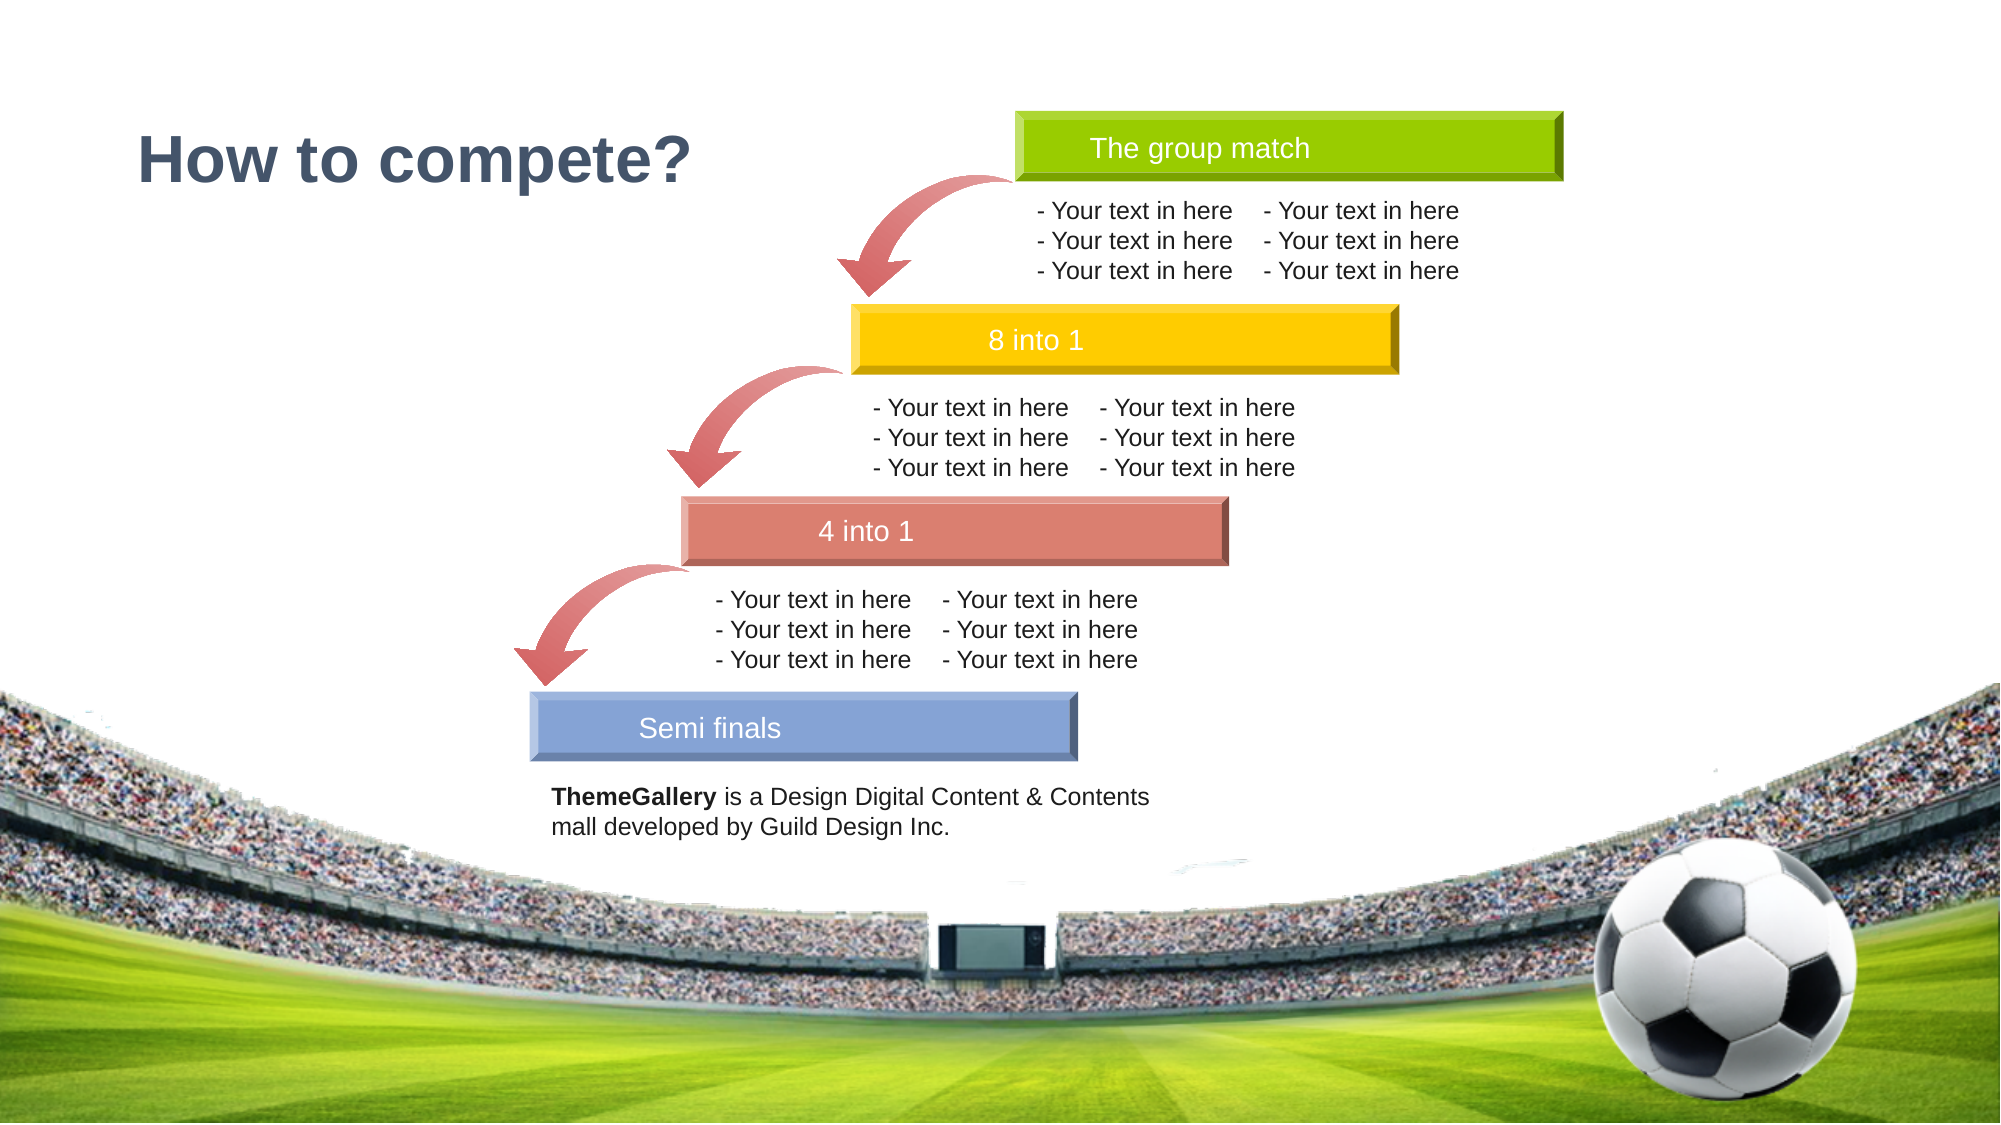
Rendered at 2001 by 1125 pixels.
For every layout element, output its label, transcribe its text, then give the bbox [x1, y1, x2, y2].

text_box The group match [1032, 121, 1368, 187]
text_box [1015, 110, 1564, 182]
text_box 8 into 1 [868, 313, 1205, 364]
text_box - Your text in here - Your text in here - Your text in here [1077, 384, 1355, 489]
text_box [667, 366, 843, 488]
text_box 4 into 1 [698, 504, 1034, 555]
text_box [853, 305, 1397, 313]
picture [0, 683, 2000, 1123]
text_box - Your text in here - Your text in here - Your text in here [851, 384, 1077, 489]
text_box fighting [683, 497, 1227, 503]
text_box - Your text in here - Your text in here - Your text in here [1241, 187, 1510, 293]
text_box - Your text in here - Your text in here - Your text in here [693, 576, 920, 682]
text_box [1017, 111, 1562, 119]
text_box [514, 564, 690, 683]
text_box - Your text in here - Your text in here - Your text in here [920, 576, 1197, 682]
text_box - Your text in here - Your text in here - Your text in here [1015, 187, 1241, 293]
text_box [851, 304, 1400, 375]
text_box [681, 496, 1230, 567]
text_box [837, 175, 1013, 297]
text_box How to compete? [123, 108, 709, 203]
